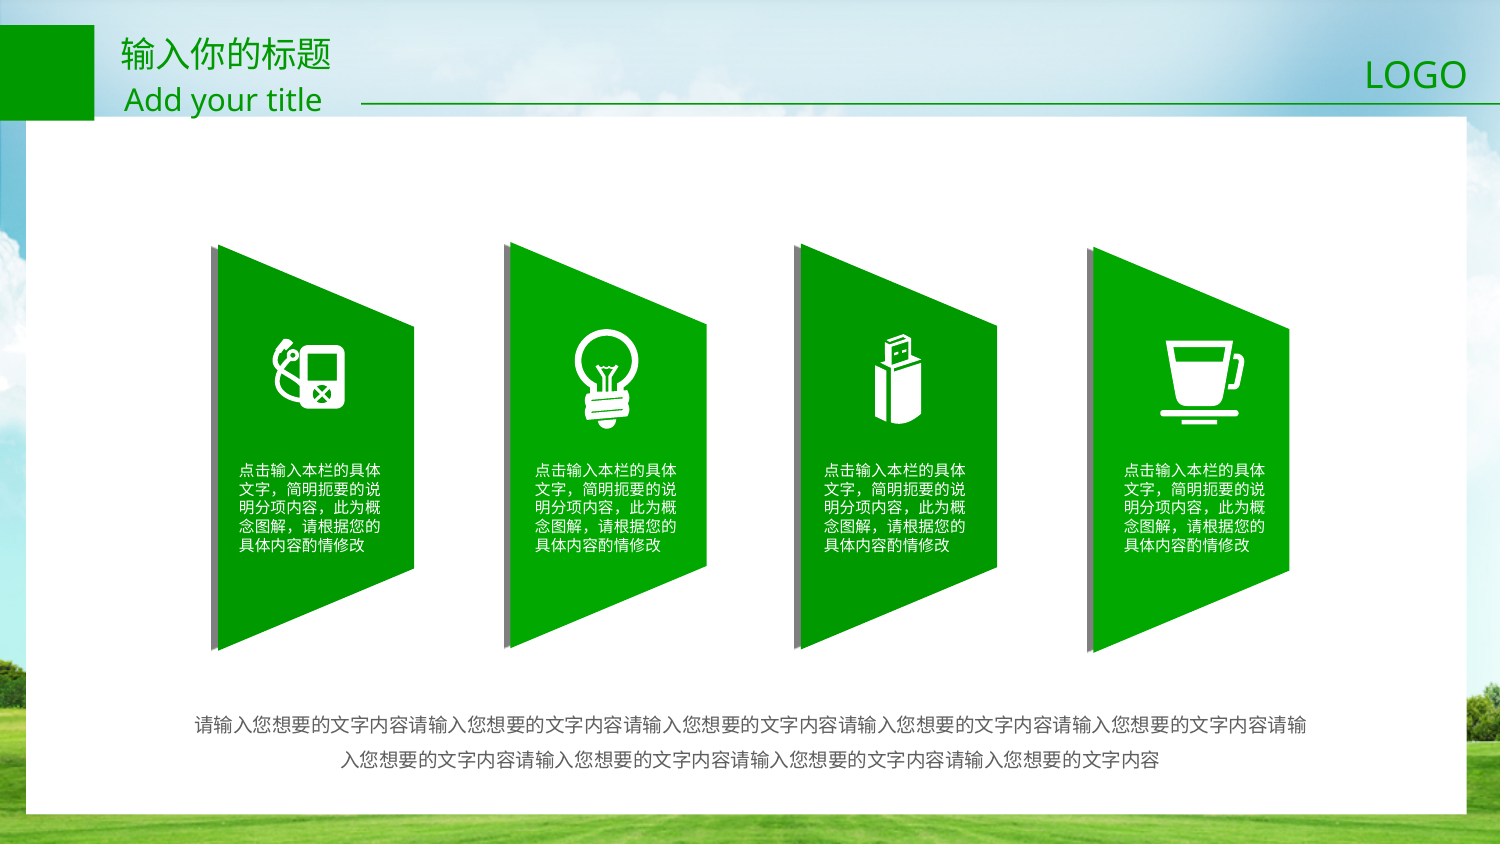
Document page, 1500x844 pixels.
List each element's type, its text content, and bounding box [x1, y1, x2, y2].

text_box 点击输入本栏的具体文字，简明扼要的说明分项内容，此为概念图解，请根据您的具体内容酌情修改 [227, 455, 399, 561]
picture [0, 0, 1500, 844]
text_box 点击输入本栏的具体文字，简明扼要的说明分项内容，此为概念图解，请根据您的具体内容酌情修改 [1112, 455, 1284, 561]
text_box [272, 338, 345, 409]
text_box [218, 244, 415, 651]
text_box [875, 365, 887, 422]
text_box [1181, 419, 1218, 425]
text_box 点击输入本栏的具体文字，简明扼要的说明分项内容，此为概念图解，请根据您的具体内容酌情修改 [523, 455, 695, 561]
text_box 点击输入本栏的具体文字，简明扼要的说明分项内容，此为概念图解，请根据您的具体内容酌情修改 [812, 455, 984, 561]
text_box [800, 243, 998, 650]
text_box [1227, 353, 1245, 390]
text_box [1165, 340, 1234, 407]
text_box [880, 334, 922, 424]
text_box 请输入您想要的文字内容请输入您想要的文字内容请输入您想要的文字内容请输入您想要的文字内容请输入您想要的文字内容请输入您想要的文字内容请输入您想要的文字内容请输入您想要的文字内容请输入您想要的文字内容 [185, 695, 1314, 778]
text_box [510, 242, 707, 649]
text_box [574, 329, 639, 429]
text_box [1160, 410, 1239, 417]
text_box [1093, 246, 1290, 653]
